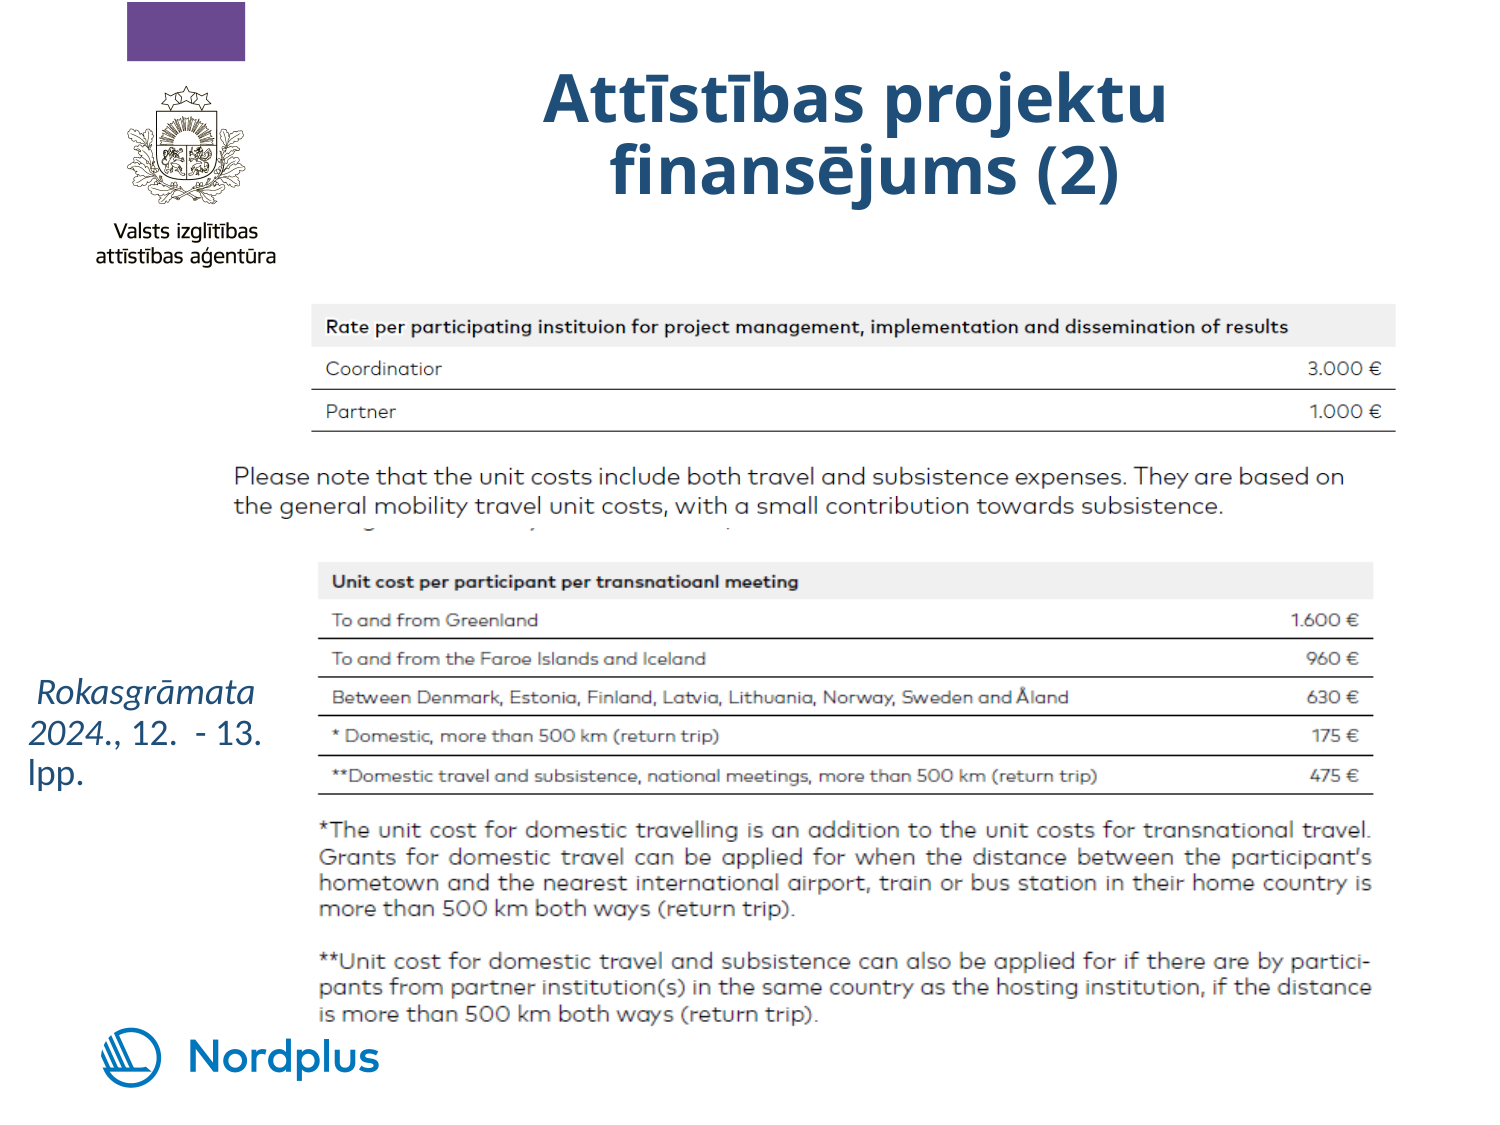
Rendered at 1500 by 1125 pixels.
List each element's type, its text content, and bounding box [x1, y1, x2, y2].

text_box Rokasgrāmata 2024., 12. - 13. lpp. [12, 665, 294, 802]
picture [0, 0, 1500, 1125]
title Attīstības projektu finansējums (2) [333, 59, 1397, 215]
